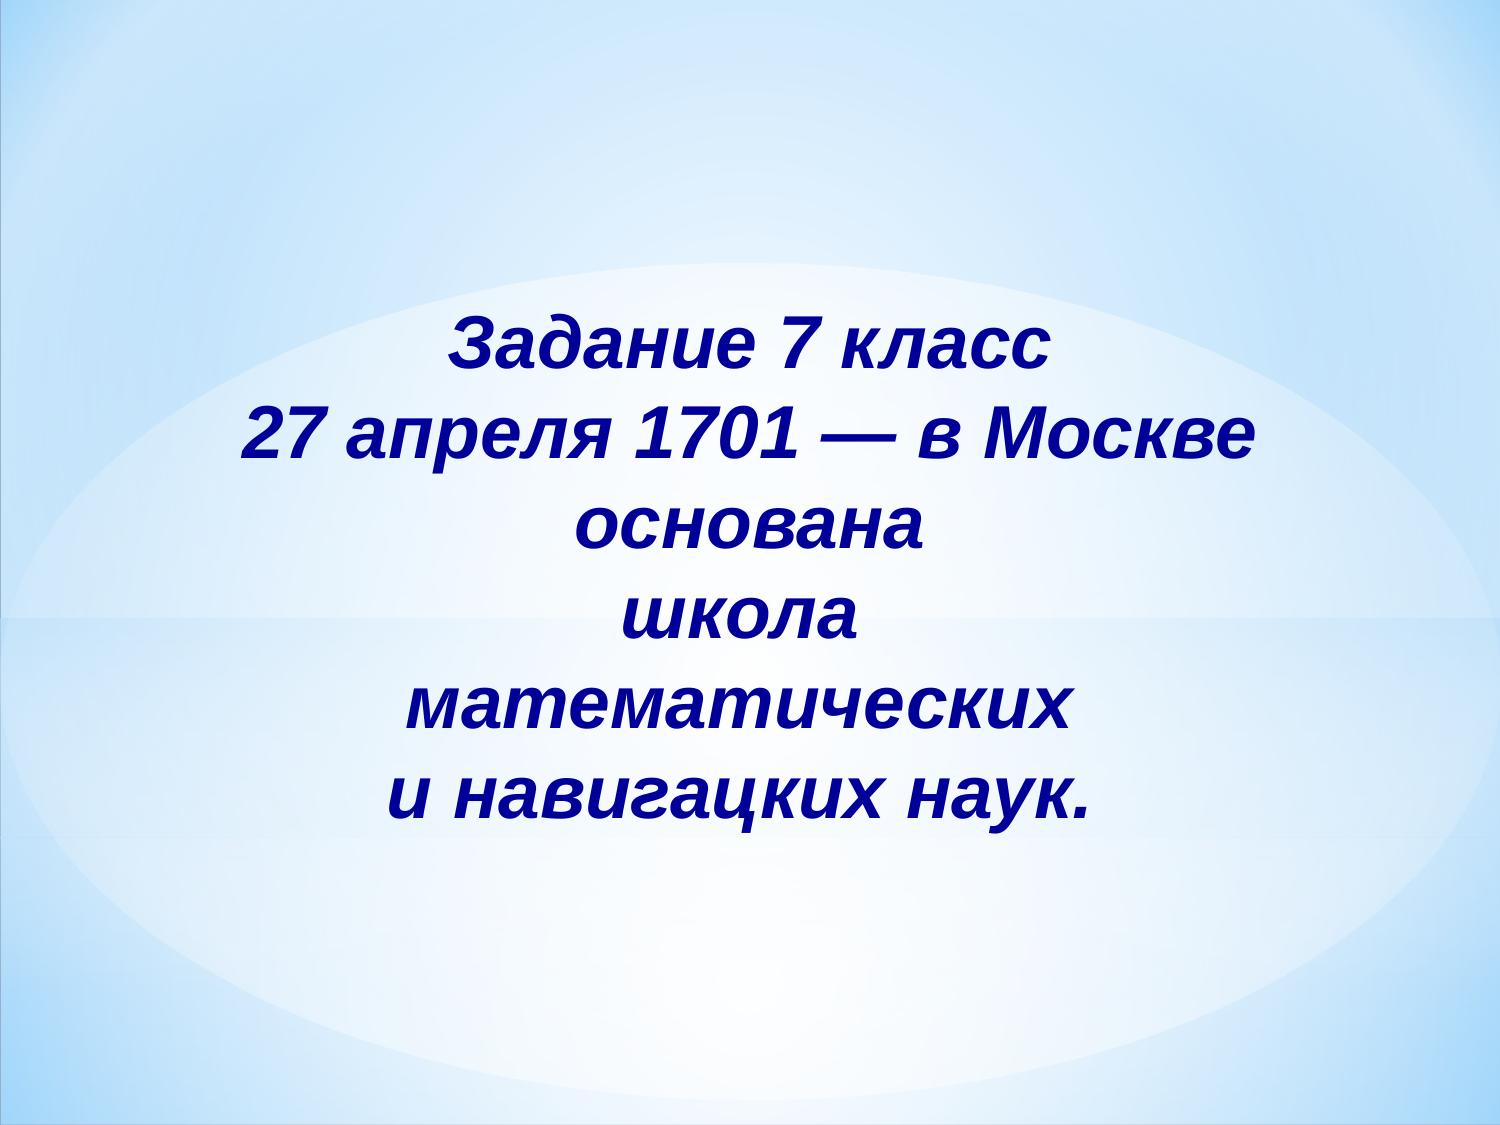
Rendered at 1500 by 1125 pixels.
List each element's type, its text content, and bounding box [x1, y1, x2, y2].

text_box Задание 7 класс 27 апреля 1701 — в Москве основана школа математических и навигацких наук. [227, 285, 1273, 841]
